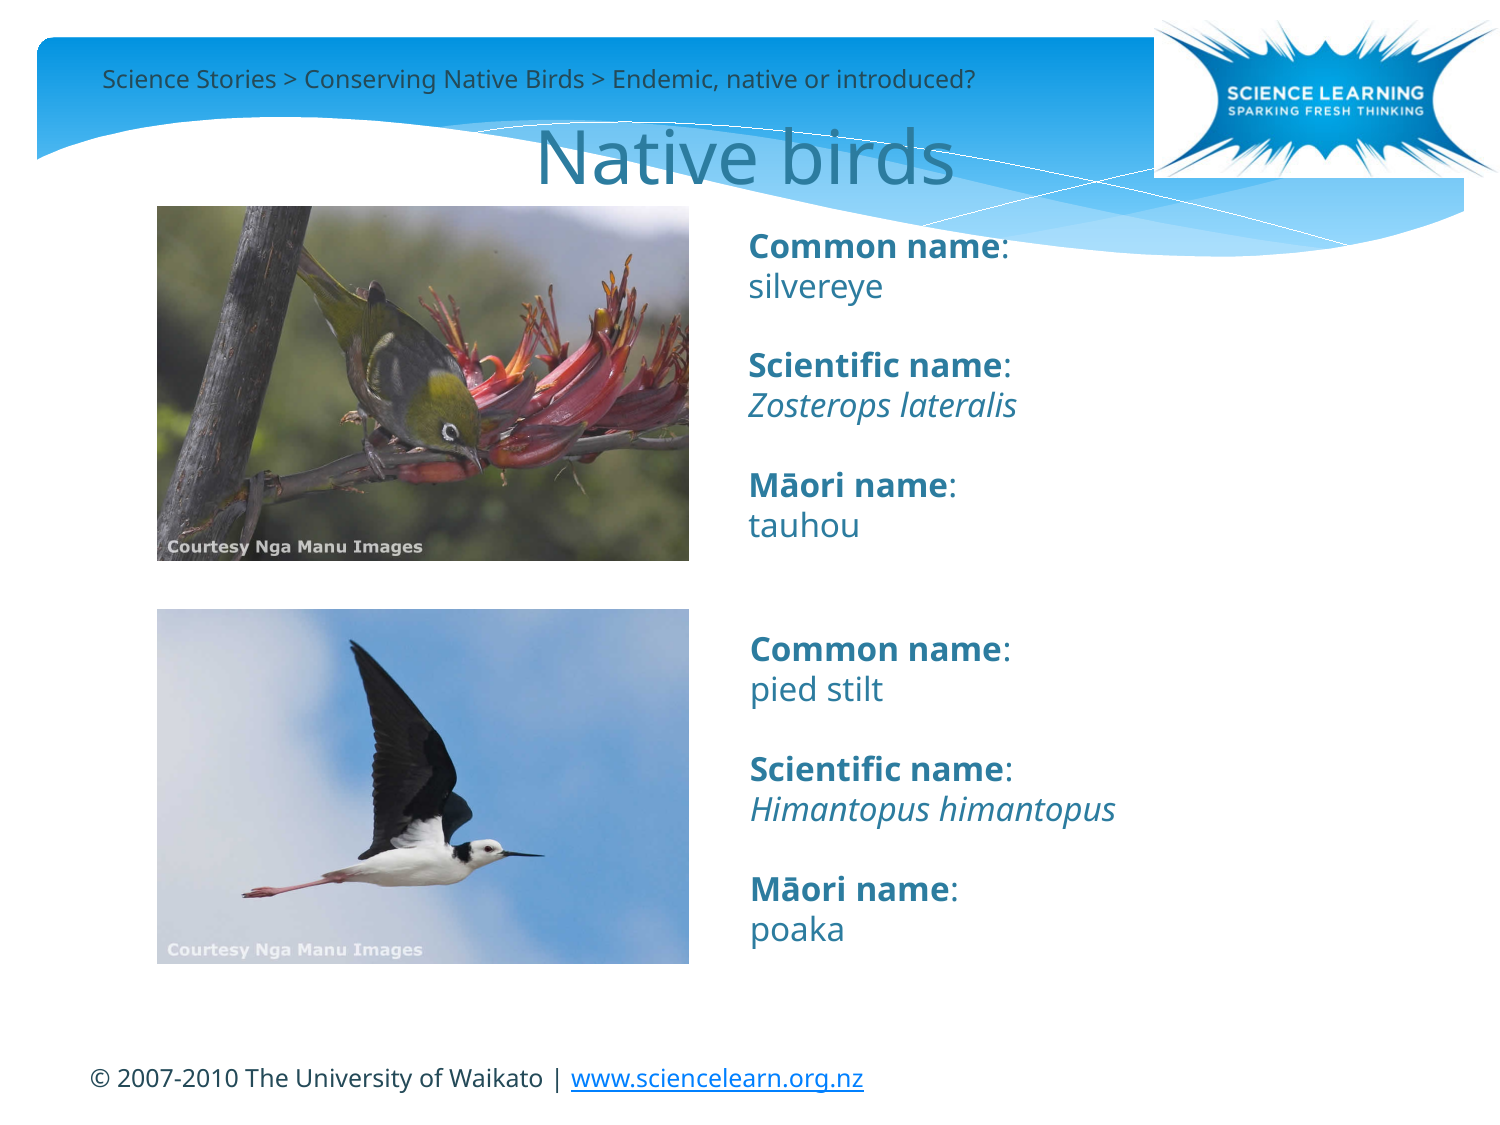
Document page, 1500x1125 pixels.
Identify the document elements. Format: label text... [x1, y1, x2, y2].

picture [156, 206, 689, 562]
text_box Native birds [315, 188, 1175, 208]
text_box Common name: silvereye Scientific name: Zosterops lateralis Māori name: tauhou [733, 217, 1462, 552]
picture [156, 609, 689, 965]
text_box Common name: pied stilt Scientific name: Himantopus himantopus Māori name: poaka [735, 620, 1462, 956]
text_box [87, 19, 1500, 178]
text_box © 2007-2010 The University of Waikato | www.sciencelearn.org.nz [74, 1049, 1057, 1110]
